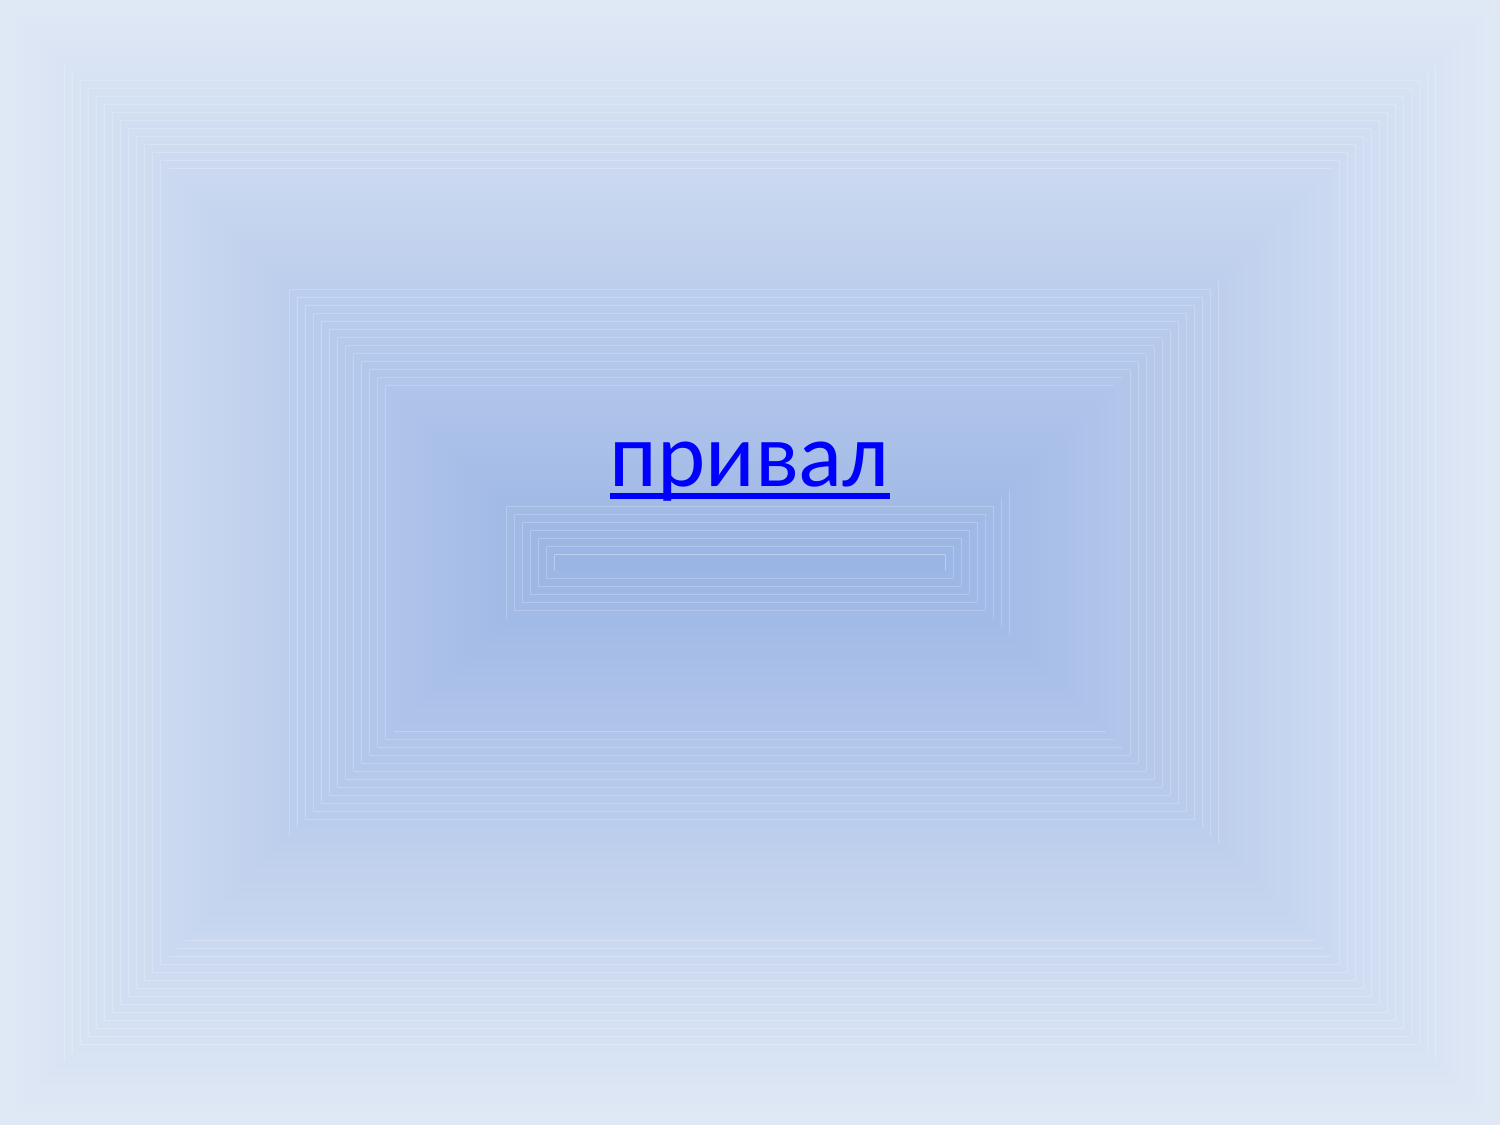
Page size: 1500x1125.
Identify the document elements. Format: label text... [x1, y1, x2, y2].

title привал [75, 45, 1425, 856]
